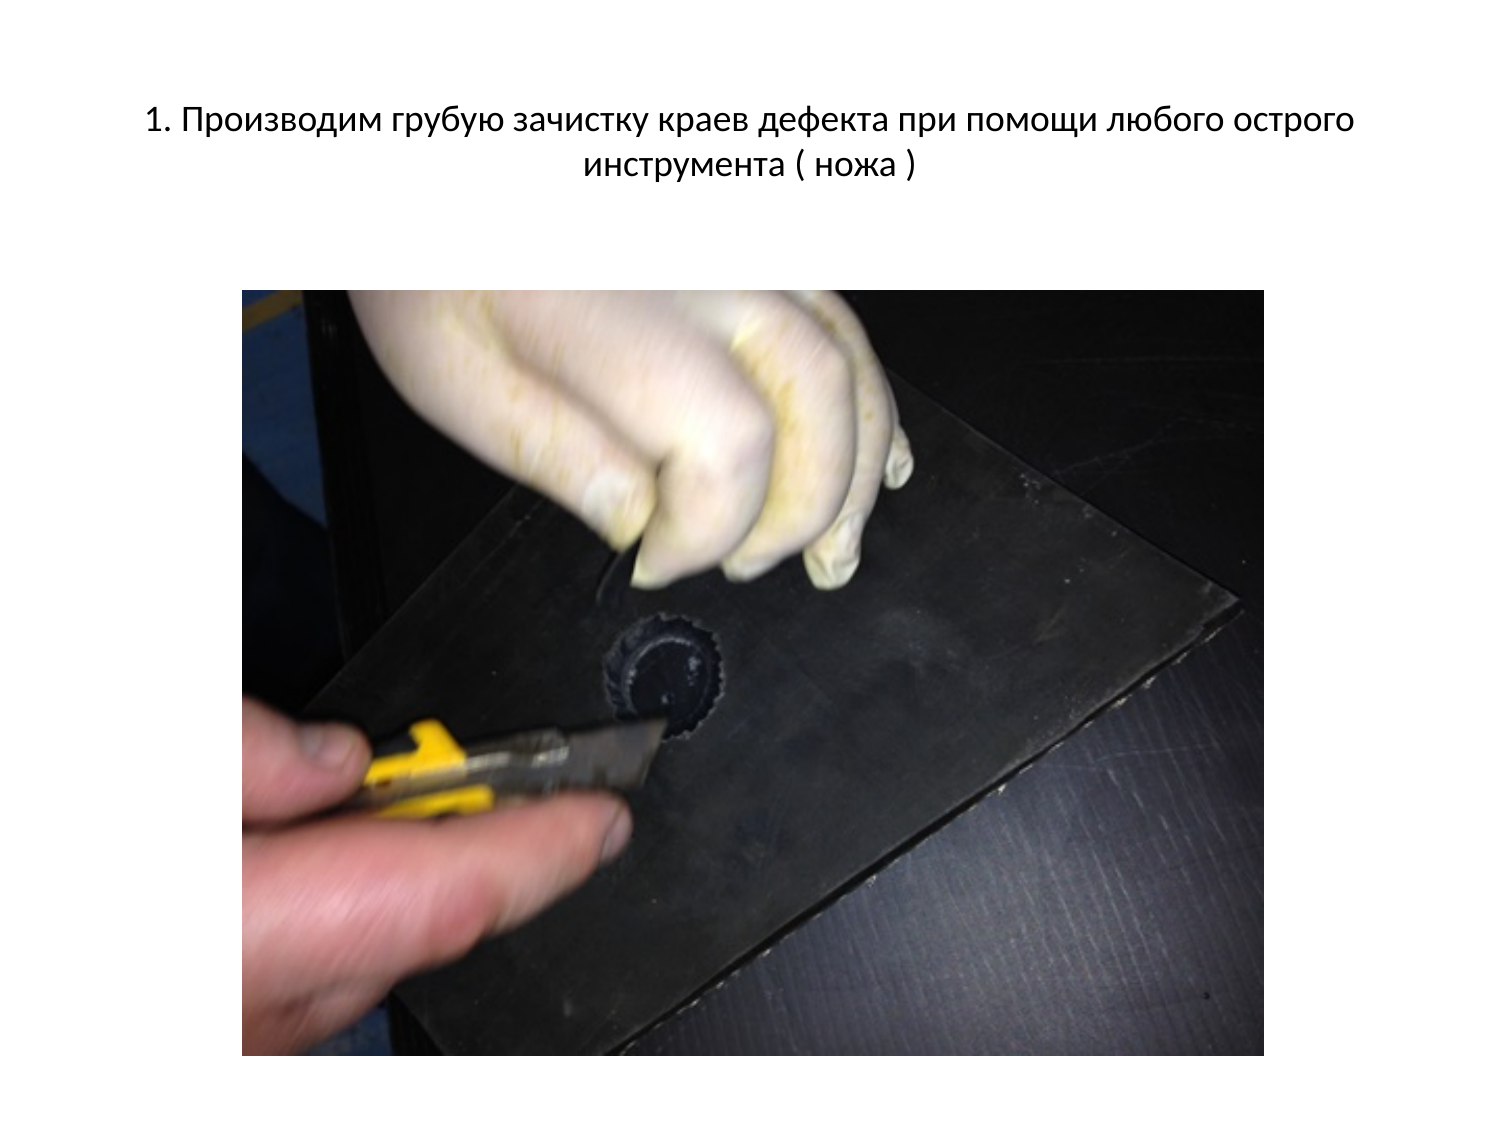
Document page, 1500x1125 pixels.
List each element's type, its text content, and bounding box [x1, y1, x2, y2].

picture [242, 290, 1264, 1056]
title 1. Производим грубую зачистку краев дефекта при помощи любого острого инструмента ( ножа ) [75, 45, 1425, 233]
